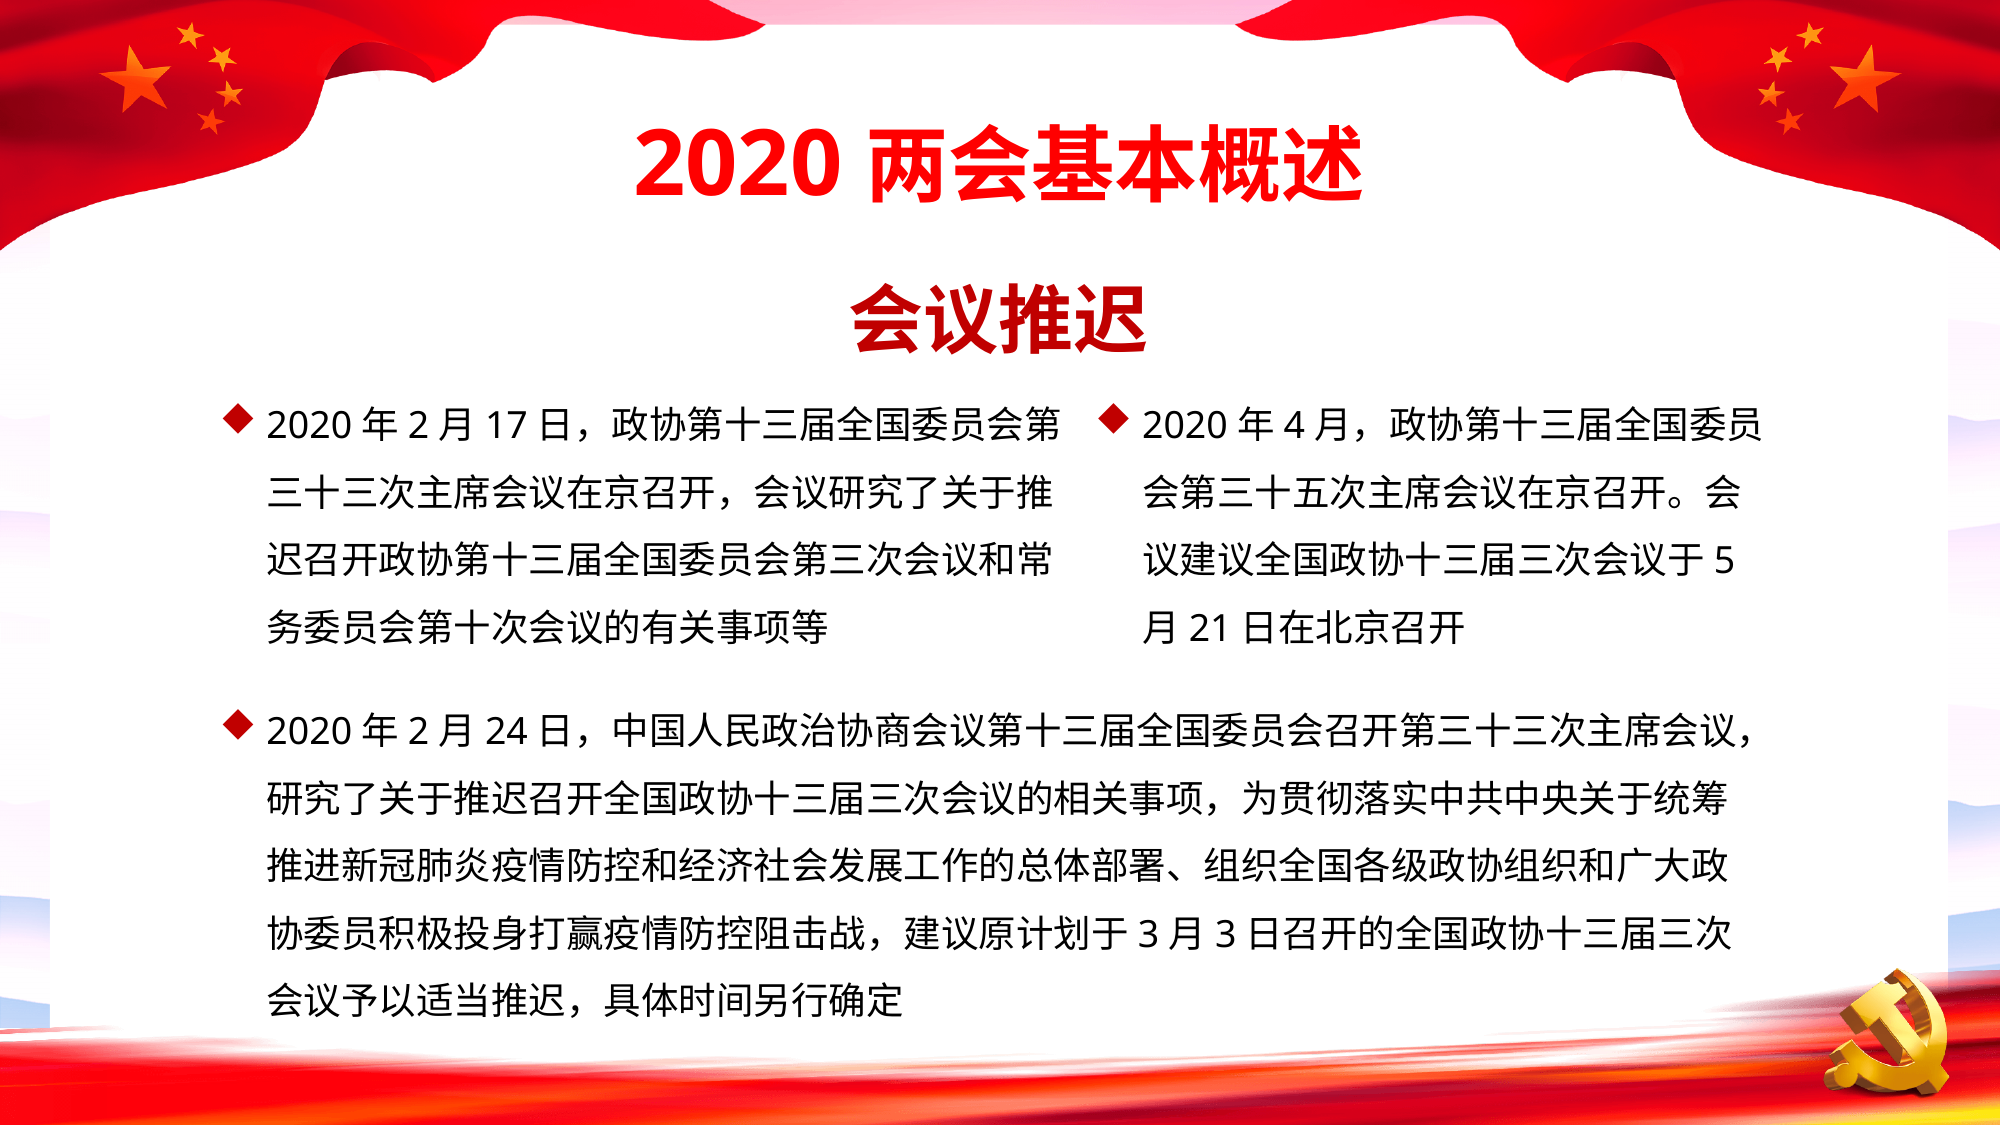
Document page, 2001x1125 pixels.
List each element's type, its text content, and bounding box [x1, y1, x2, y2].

text_box 2020年2月17日，政协第十三届全国委员会第三十三次主席会议在京召开，会议研究了关于推迟召开政协第十三届全国委员会第三次会议和常务委员会第十次会议的有关事项等 [204, 371, 1080, 657]
picture [0, 0, 2000, 1125]
text_box 2020年4月，政协第十三届全国委员会第三十五次主席会议在京召开。会议建议全国政协十三届三次会议于5月21日在北京召开 [1080, 371, 1793, 657]
text_box 2020年2月24日，中国人民政治协商会议第十三届全国委员会召开第三十三次主席会议，研究了关于推迟召开全国政协十三届三次会议的相关事项，为贯彻落实中共中央关于统筹推进新冠肺炎疫情防控和经济社会发展工作的总体部署、组织全国各级政协组织和广大政协委员积极投身打赢疫情防控阻击战，建议原计划于3月3日召开的全国政协十三届三次会议予以适当推迟，具体时间另行确定 [204, 677, 1777, 1030]
text_box 会议推迟 [807, 265, 1191, 371]
